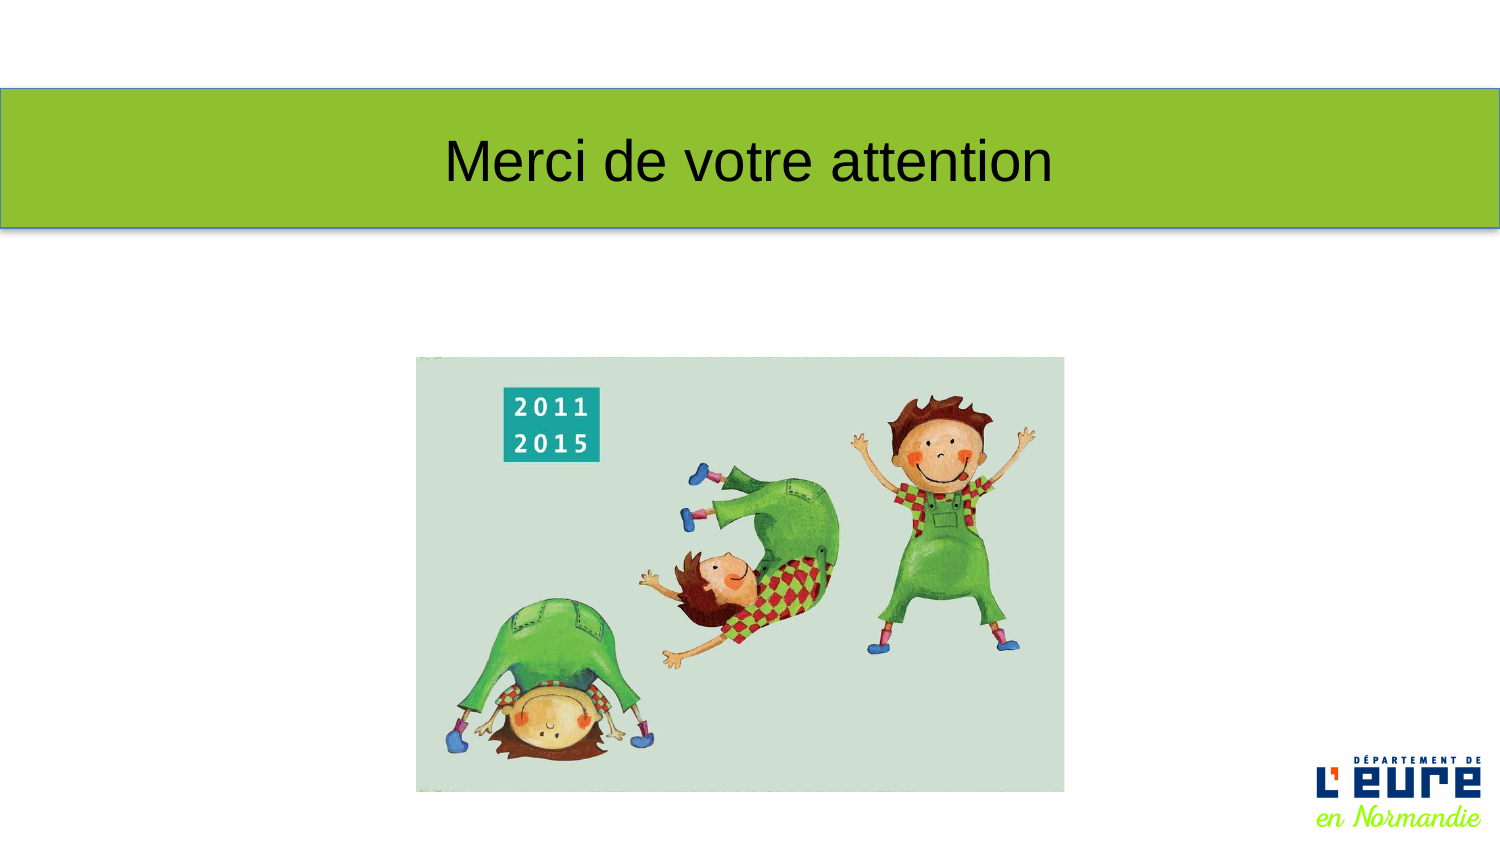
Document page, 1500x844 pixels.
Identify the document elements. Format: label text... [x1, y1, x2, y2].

picture [415, 357, 1065, 792]
picture [1315, 752, 1484, 831]
text_box Merci de votre attention [0, 88, 1500, 229]
